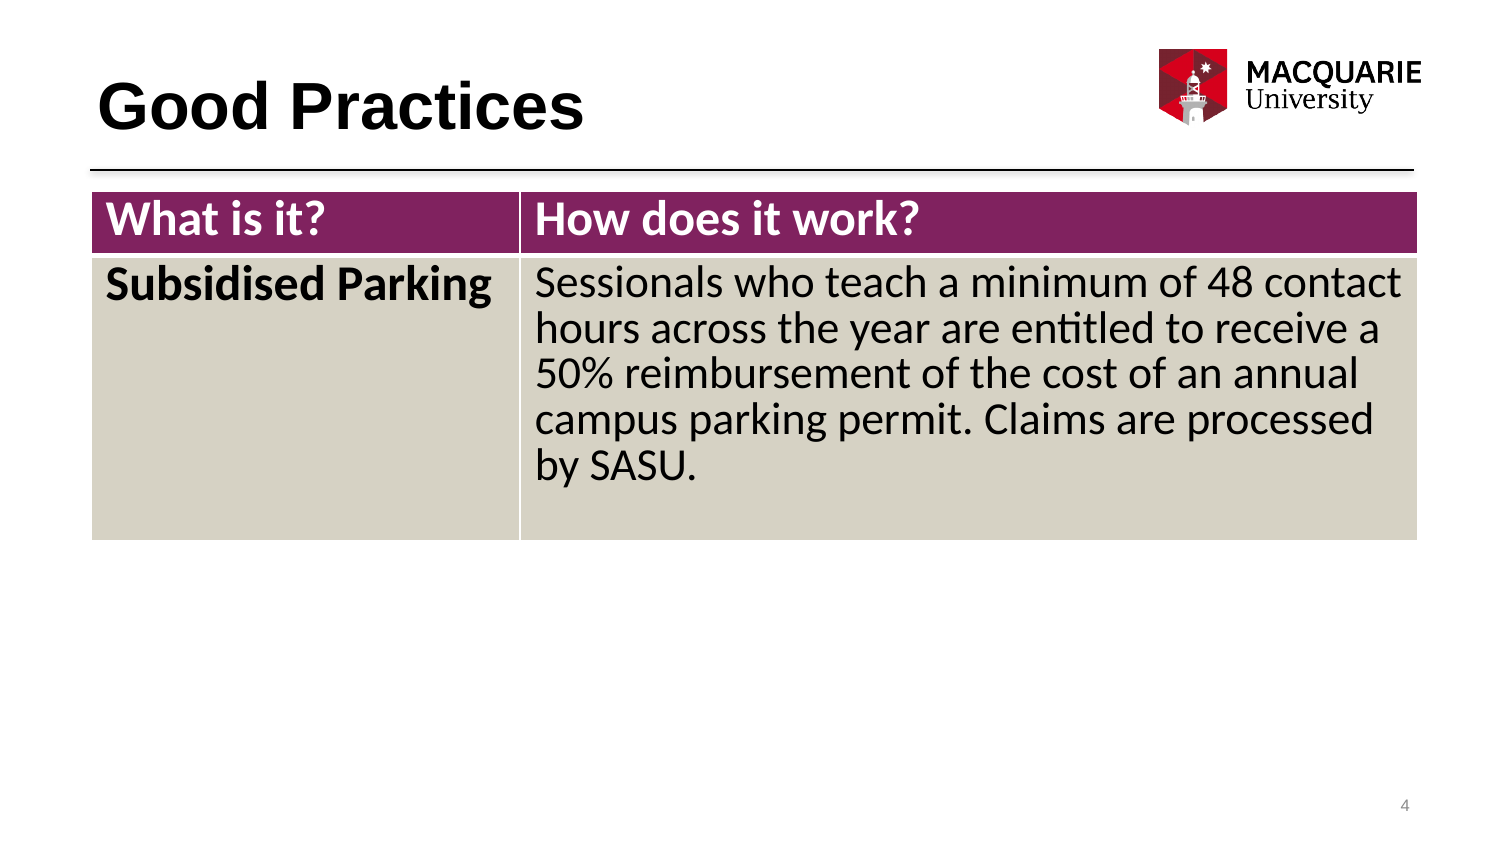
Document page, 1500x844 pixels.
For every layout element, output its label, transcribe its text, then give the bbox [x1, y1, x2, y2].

picture [1159, 49, 1421, 128]
table_header How does it work? [521, 192, 1417, 253]
table_cell Subsidised Parking [92, 258, 519, 540]
slide_number 4 [1074, 782, 1425, 827]
table_header What is it? [92, 192, 519, 253]
table_cell Sessionals who teach a minimum of 48 contact hours across the year are entitled to receive a 50% reimbursement of the cost of an annual campus parking permit. Claims are processed by SASU. [521, 258, 1417, 540]
title Good Practices [82, 37, 1133, 151]
